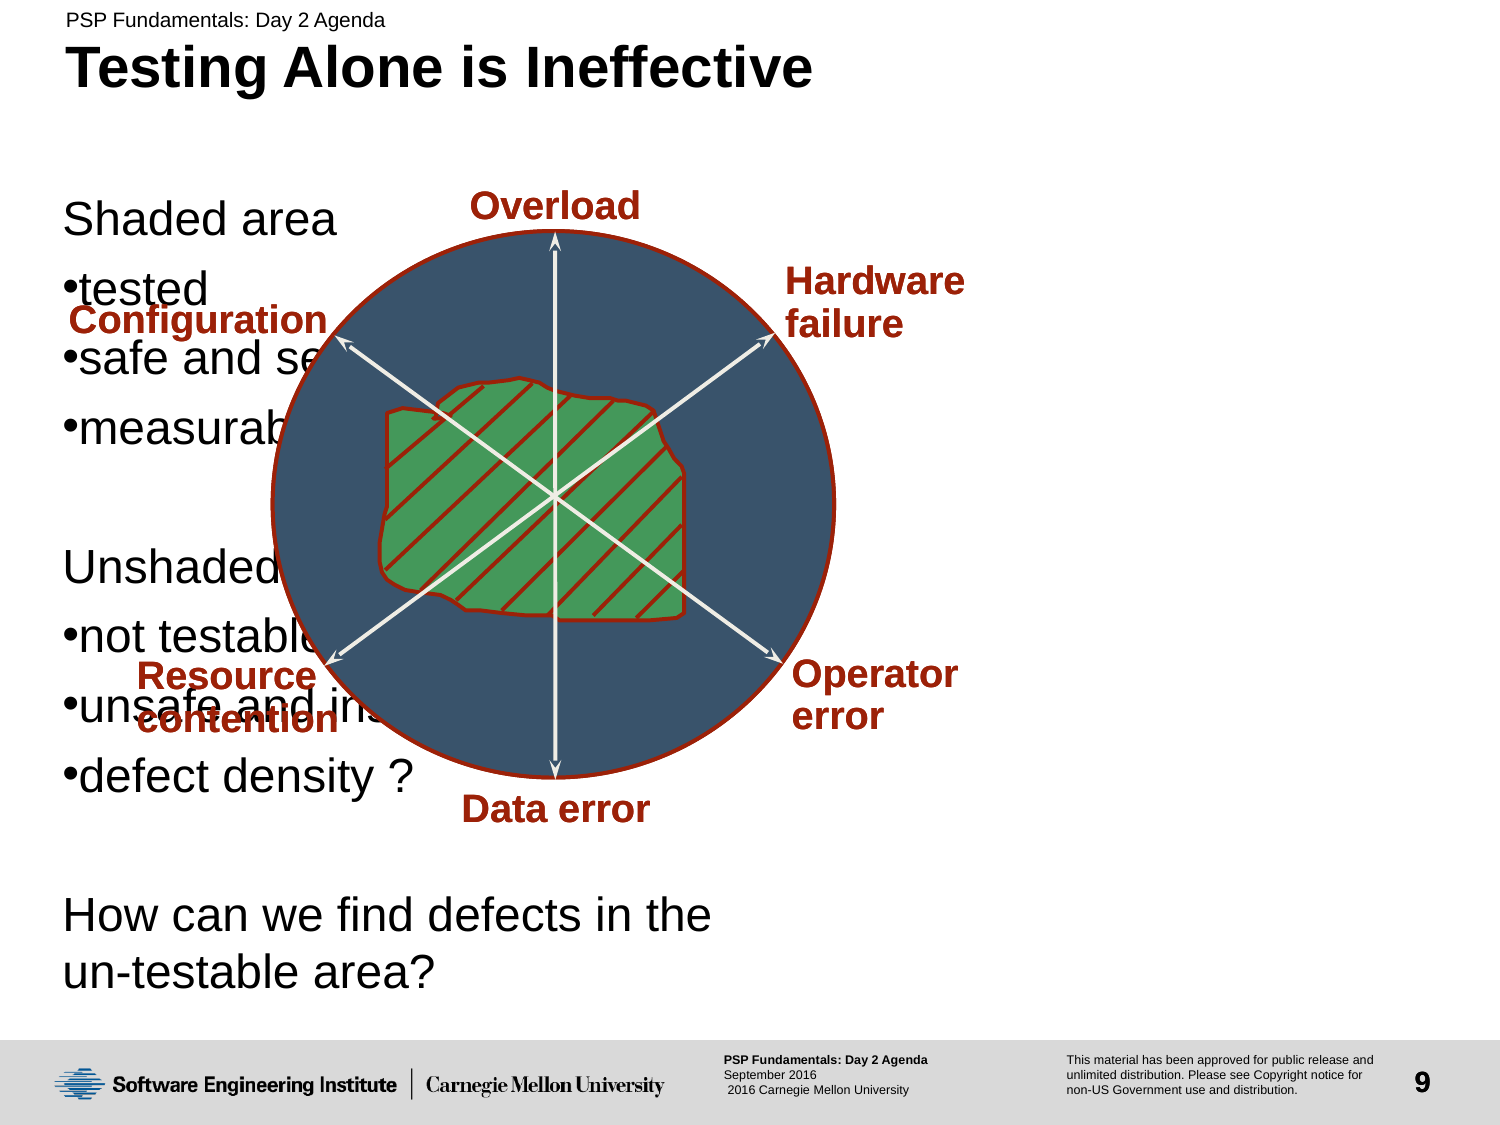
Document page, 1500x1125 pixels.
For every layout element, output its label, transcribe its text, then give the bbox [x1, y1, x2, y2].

picture [54, 177, 996, 841]
title Testing Alone is Ineffective [65, 37, 1430, 148]
picture [46, 1061, 673, 1104]
list Shaded area tested safe and secure measurable defect density Unshaded area not testable unsafe and insecure defect density ? How can we find defects in the un-testable area? [62, 841, 969, 1000]
